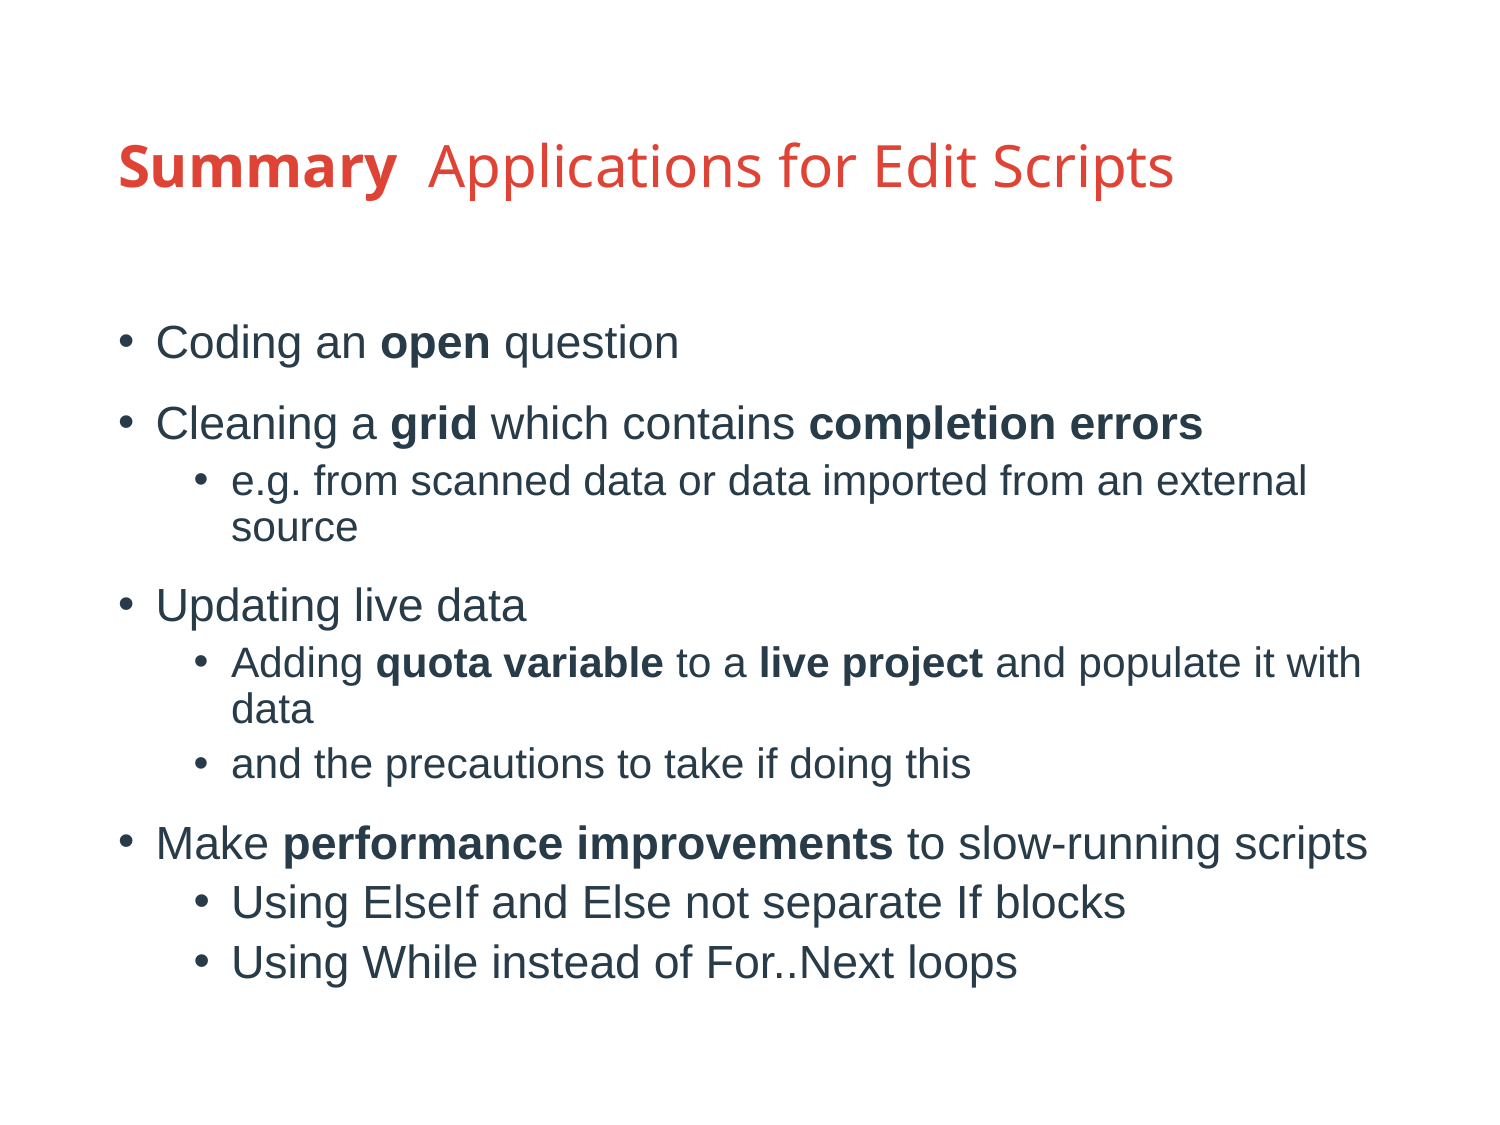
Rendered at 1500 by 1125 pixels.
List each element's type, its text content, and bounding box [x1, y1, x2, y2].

list Coding an open question Cleaning a grid which contains completion errors e.g. from scanned data or data imported from an external source Updating live data Adding quota variable to a live project and populate it with data and the precautions to take if doing this Make performance improvements to slow-running scripts Using ElseIf and Else not separate If blocks Using While instead of For..Next loops [103, 299, 1397, 1014]
title Summary Applications for Edit Scripts [103, 59, 1397, 278]
